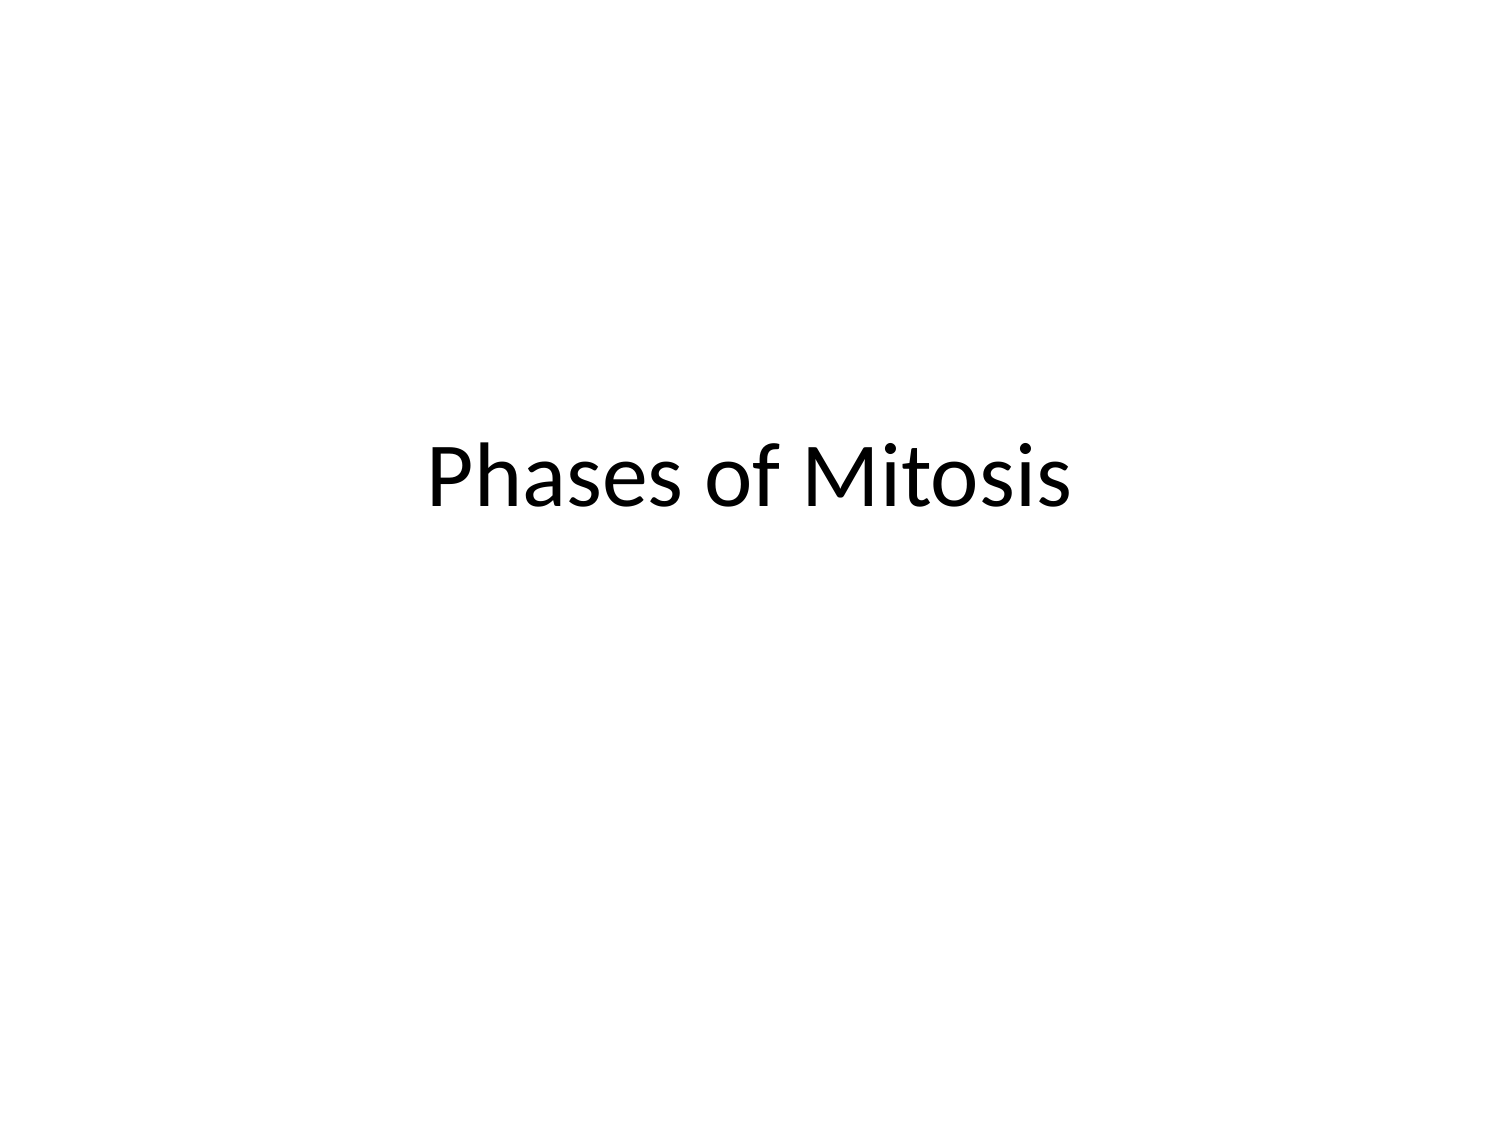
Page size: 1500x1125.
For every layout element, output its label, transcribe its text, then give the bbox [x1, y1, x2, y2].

title Phases of Mitosis [112, 349, 1388, 591]
